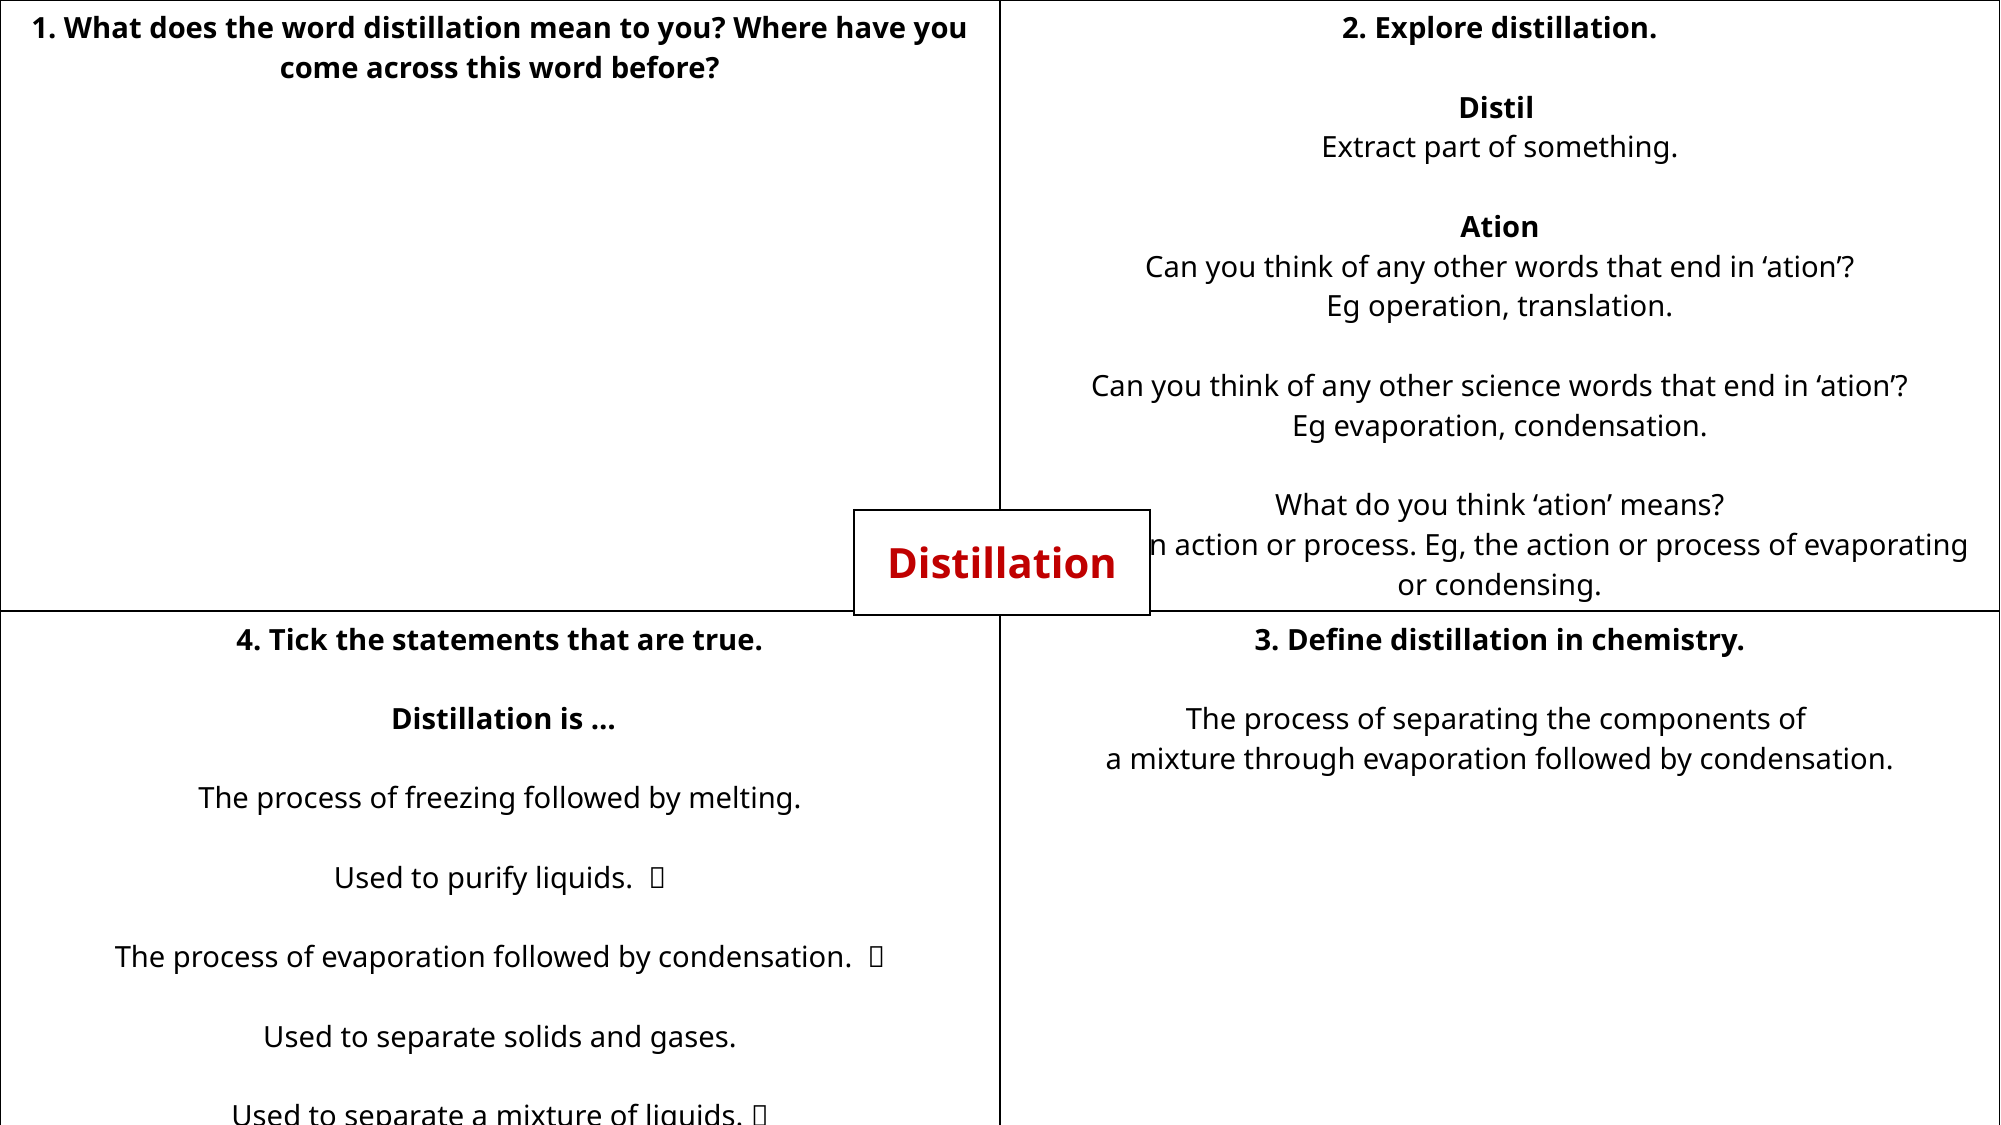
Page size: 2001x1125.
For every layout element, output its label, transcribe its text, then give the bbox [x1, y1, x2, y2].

table_header 2. Explore distillation. Distil Extract part of something. Ation Can you think of any other words that end in ‘ation’? Eg operation, translation. Can you think of any other science words that end in ‘ation’? Eg evaporation, condensation. What do you think ‘ation’ means? Ation – an action or process. Eg, the action or process of evaporating or condensing. [1001, 1, 1999, 610]
table_header 1. What does the word distillation mean to you? Where have you come across this word before? [1, 1, 999, 610]
table_cell 4. Tick the statements that are true. Distillation is … The process of freezing followed by melting. Used to purify liquids.  The process of evaporation followed by condensation.  Used to separate solids and gases. Used to separate a mixture of liquids.  [1, 612, 999, 1125]
table_header Distillation [855, 511, 1149, 614]
table_cell 3. Define distillation in chemistry. The process of separating the components of a mixture through evaporation followed by condensation. [1001, 612, 1999, 1125]
